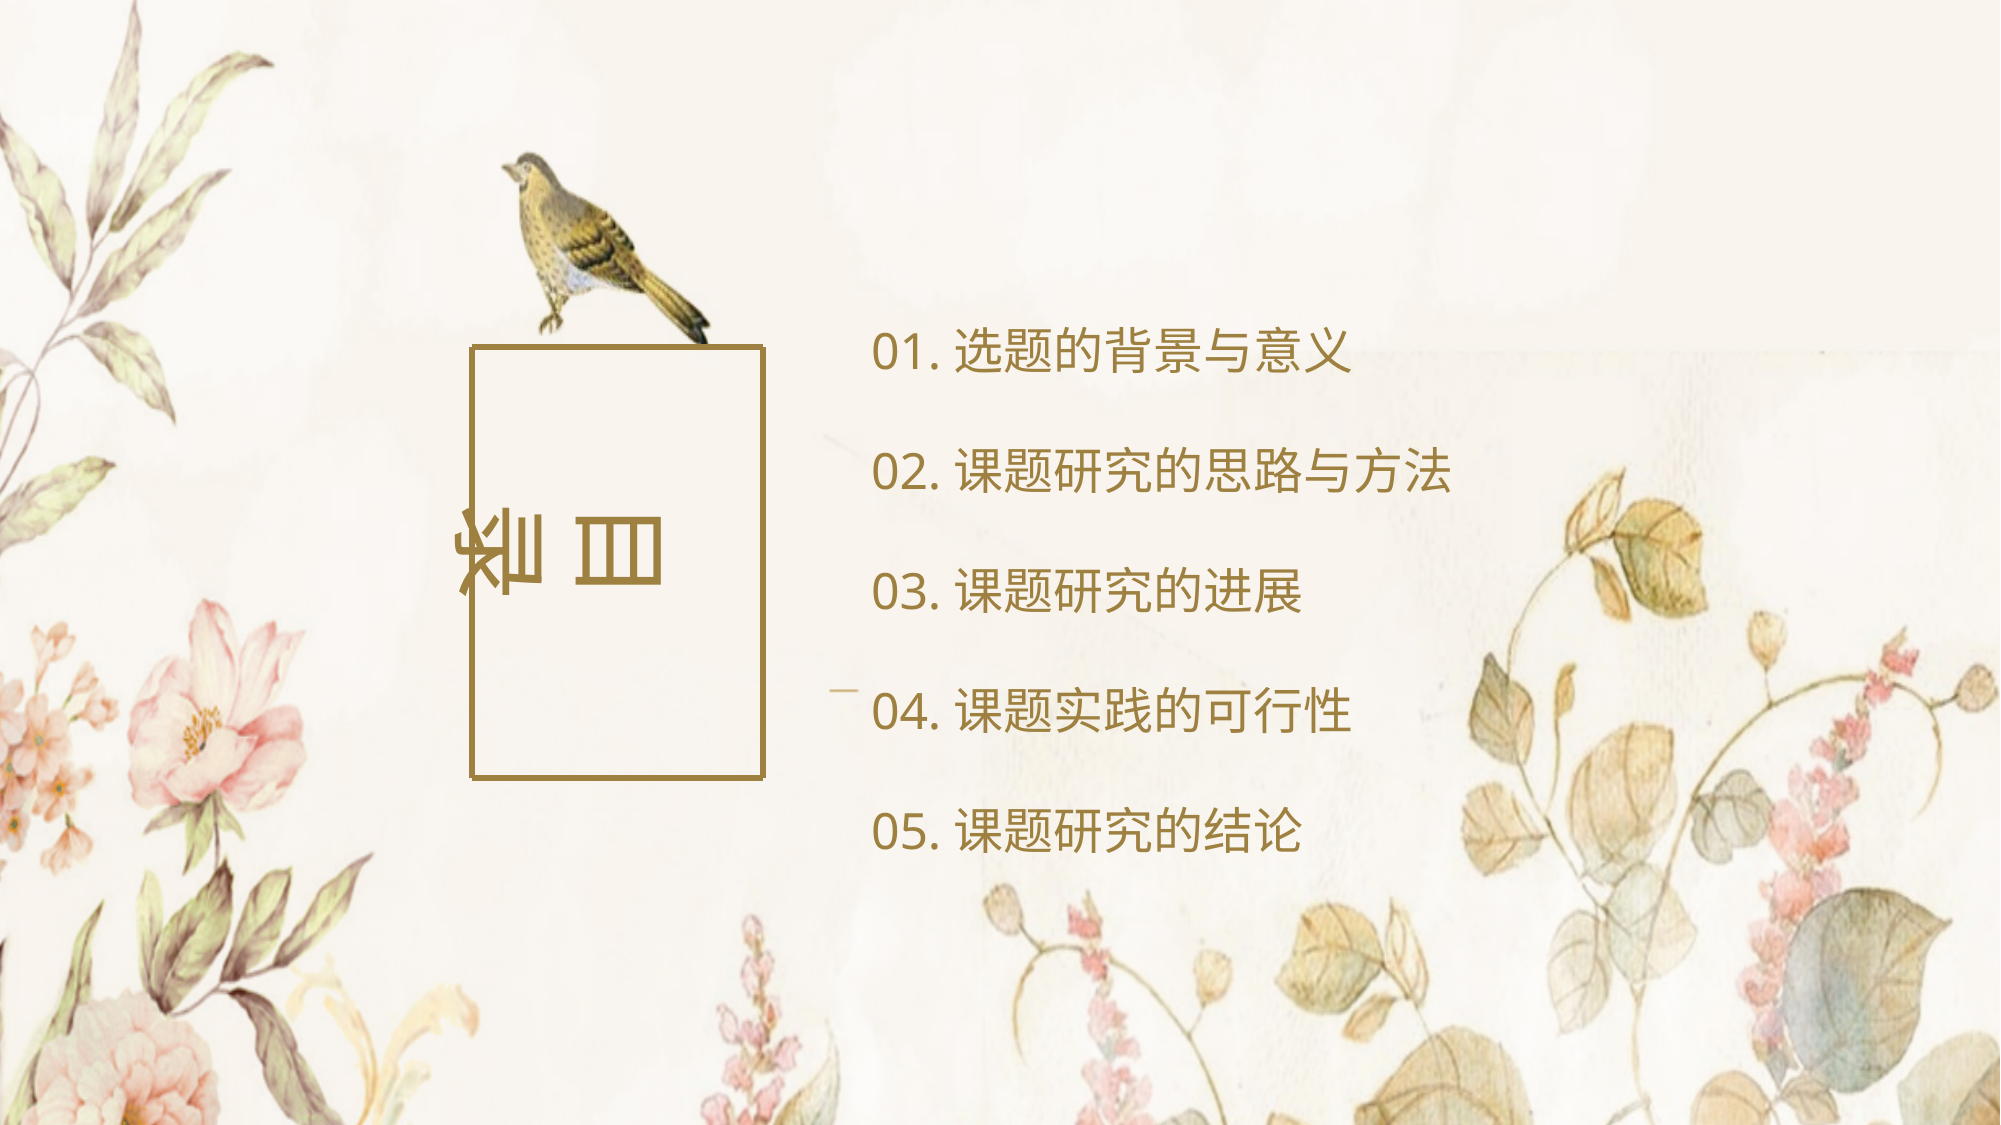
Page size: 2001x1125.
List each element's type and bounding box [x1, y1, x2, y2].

picture [0, 0, 2000, 1125]
text_box [472, 346, 764, 779]
